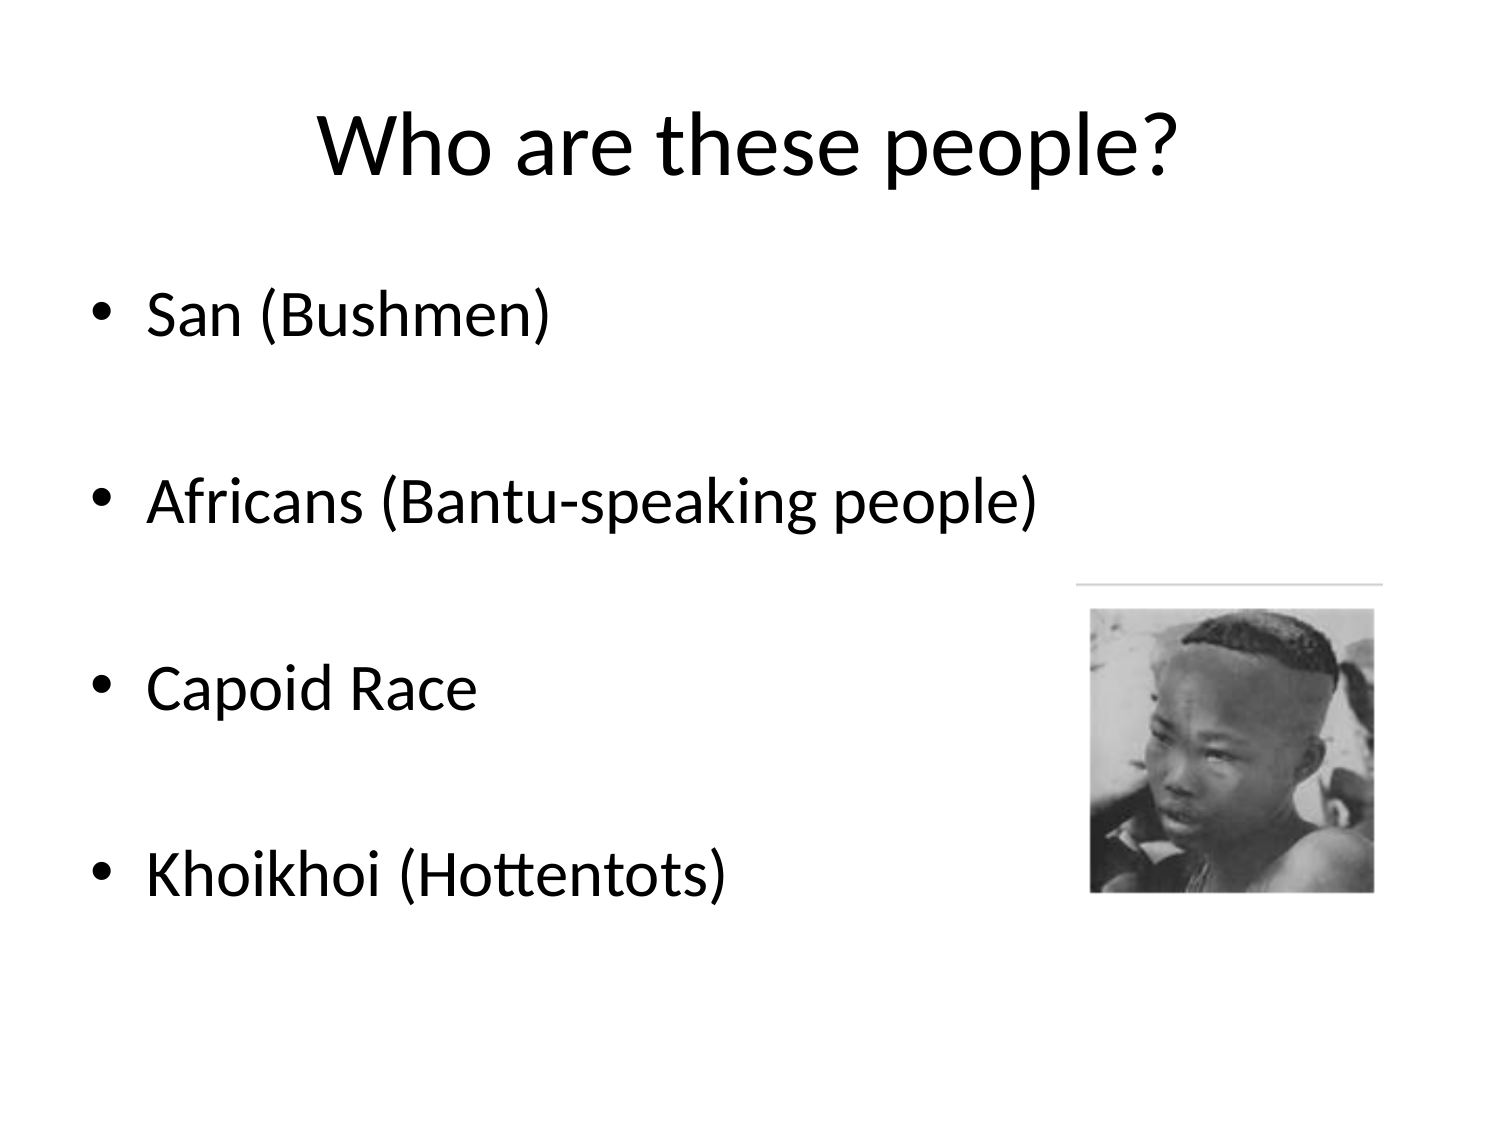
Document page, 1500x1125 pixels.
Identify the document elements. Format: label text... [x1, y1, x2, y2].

list San (Bushmen) Africans (Bantu-speaking people) Capoid Race Khoikhoi (Hottentots) [75, 262, 1425, 1005]
picture [1076, 579, 1383, 906]
title Who are these people? [75, 45, 1425, 233]
